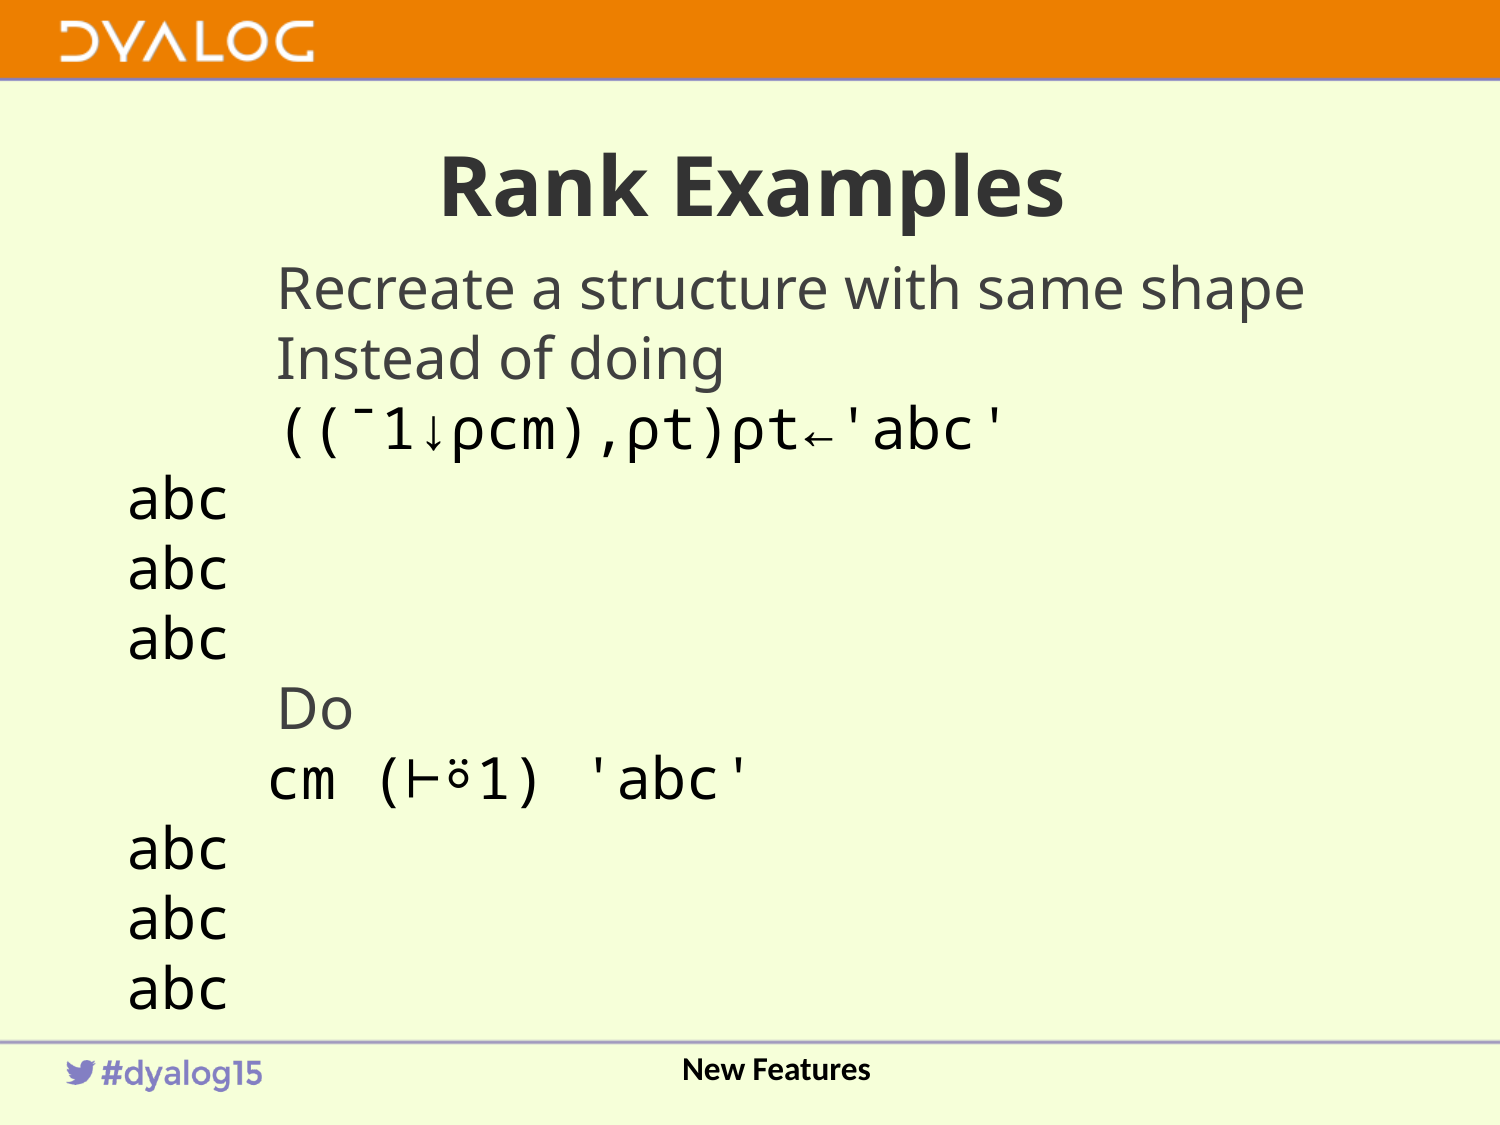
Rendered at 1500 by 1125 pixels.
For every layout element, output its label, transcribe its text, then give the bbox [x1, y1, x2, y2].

title Rank Examples [76, 125, 1427, 256]
picture [0, 0, 1500, 1125]
footer New Features [667, 1039, 892, 1100]
text_box Recreate a structure with same shape Instead of doing ((¯1↓⍴cm),⍴t)⍴t←'abc' abc abc abc Do cm (⊢⍤1) 'abc' abc abc abc [112, 243, 1447, 1029]
